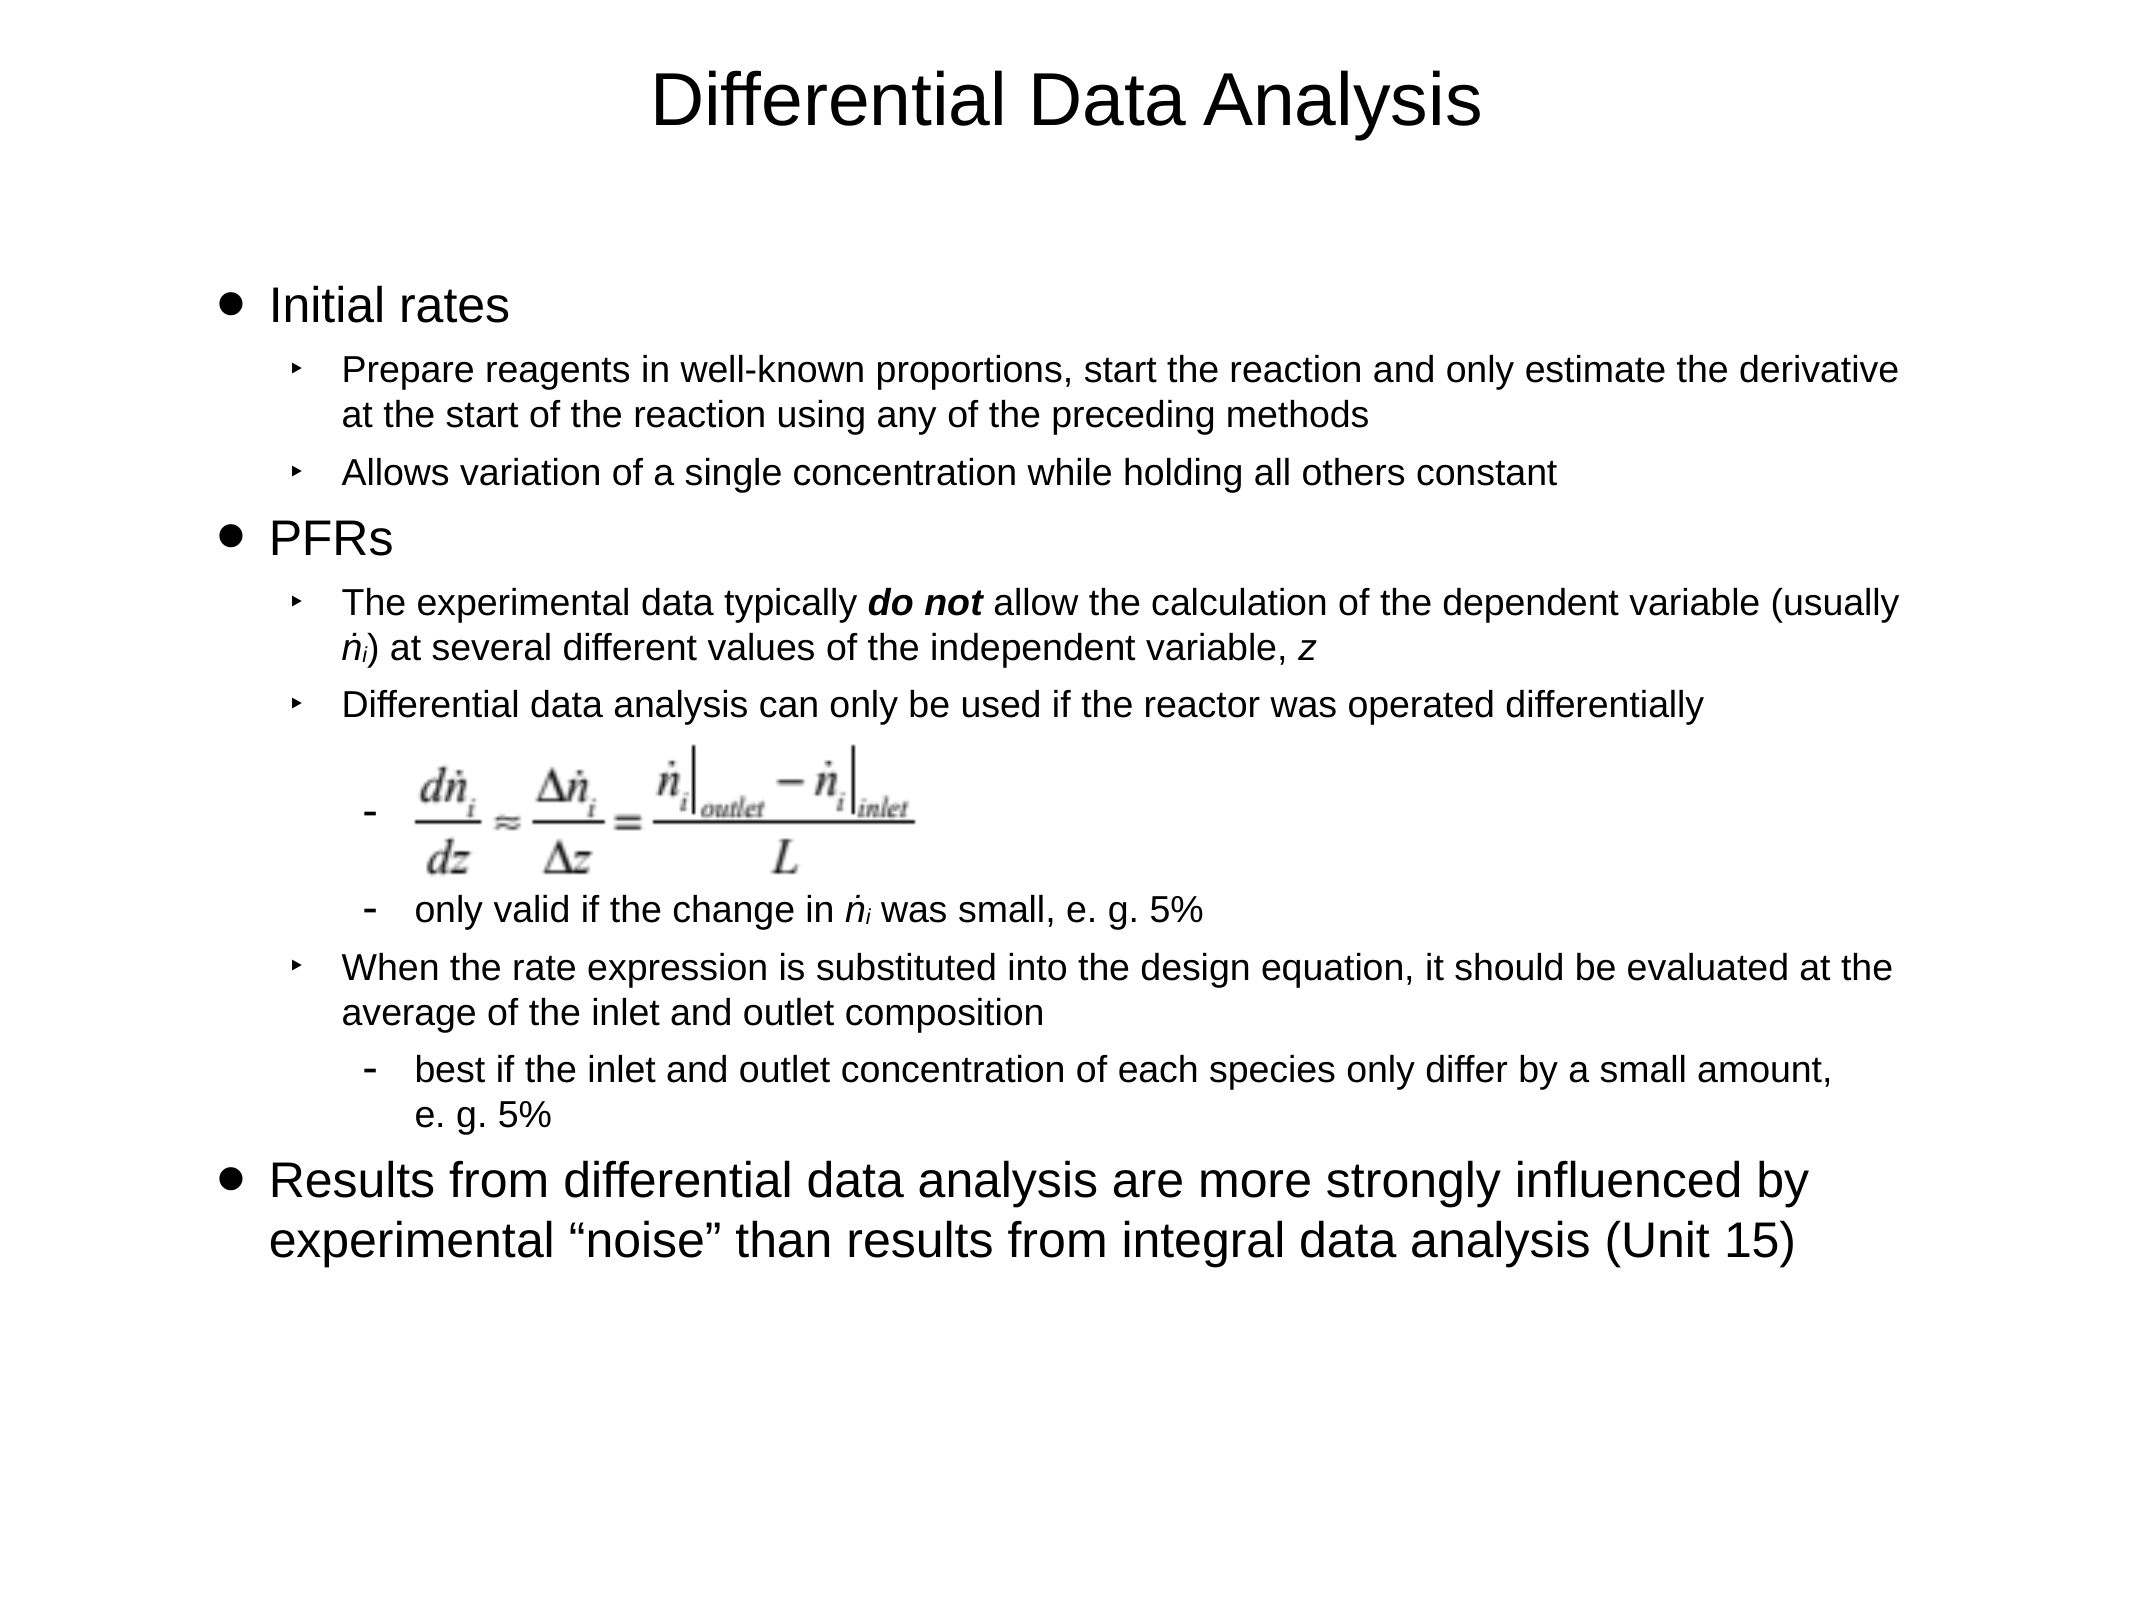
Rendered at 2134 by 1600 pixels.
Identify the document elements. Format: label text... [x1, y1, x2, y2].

picture [410, 737, 922, 882]
list Initial rates Prepare reagents in well-known proportions, start the reaction and only estimate the derivative at the start of the reaction using any of the preceding methods Allows variation of a single concentration while holding all others constant PFRs The experimental data typically do not allow the calculation of the dependent variable (usually ṅi) at several different values of the independent variable, z Differential data analysis can only be used if the reactor was operated differentially only valid if the change in ṅi was small, e. g. 5% When the rate expression is substituted into the design equation, it should be evaluated at the average of the inlet and outlet composition best if the inlet and outlet concentration of each species only differ by a small amount, e. g. 5% Results from differential data analysis are more strongly influenced by experimental “noise” than results from integral data analysis (Unit 15) [208, 264, 1925, 1463]
title Differential Data Analysis [208, 41, 1925, 250]
